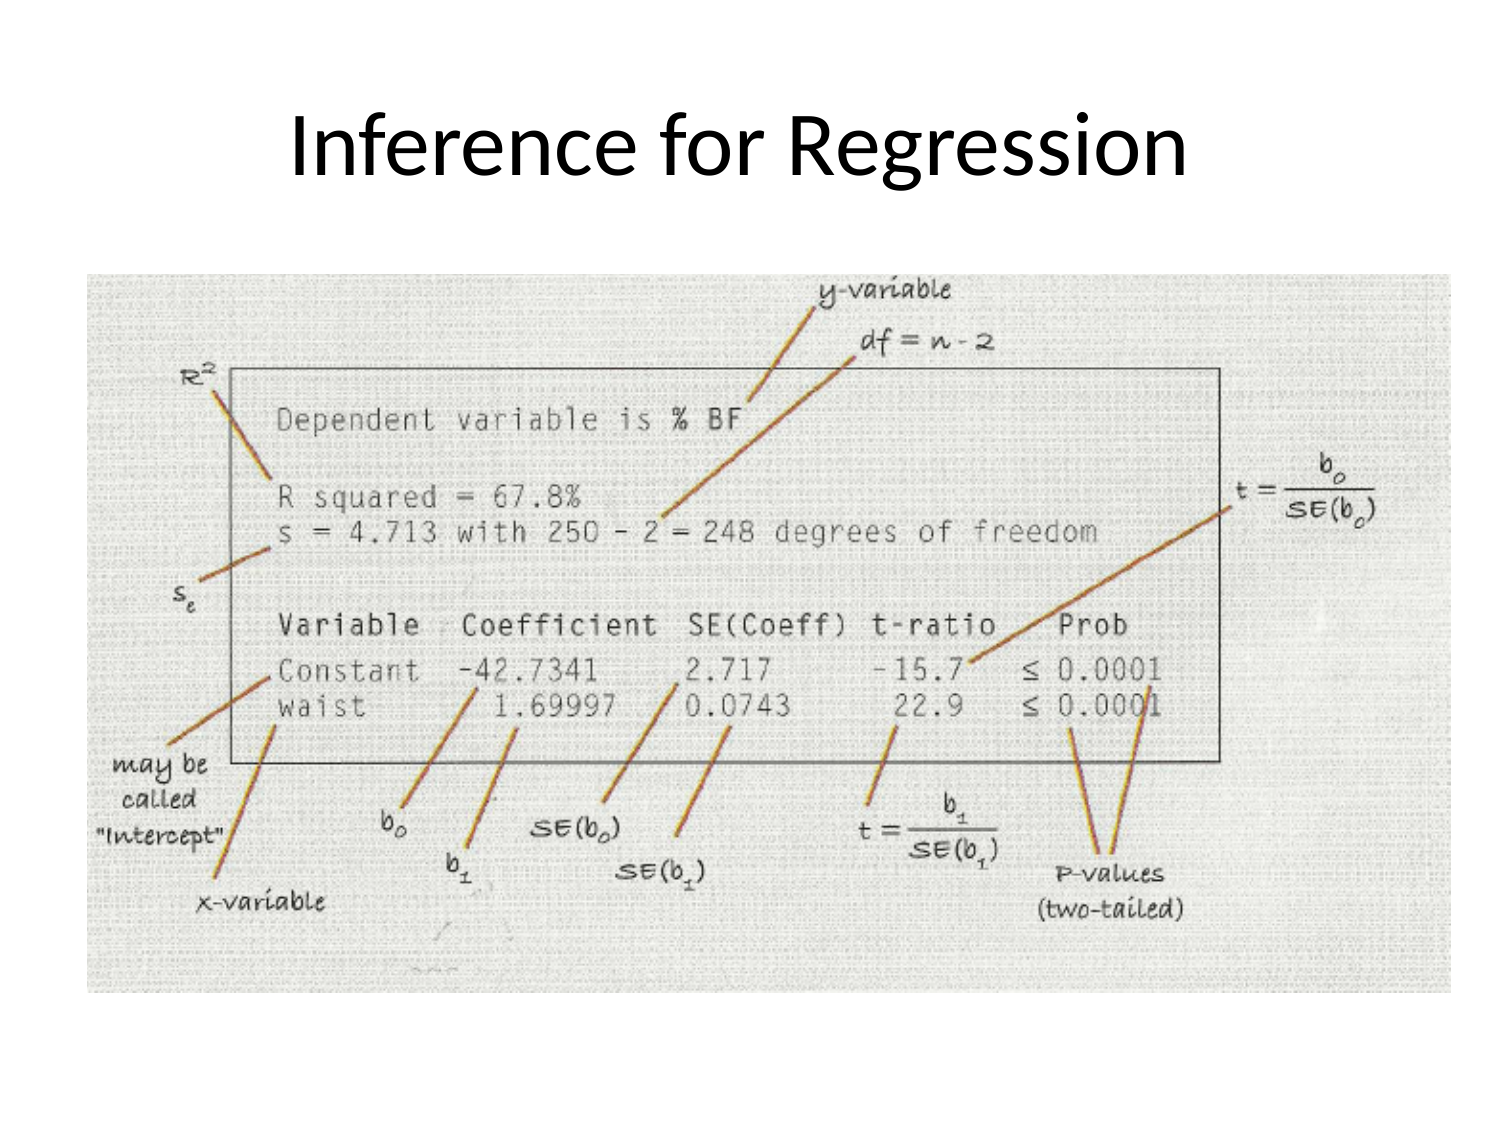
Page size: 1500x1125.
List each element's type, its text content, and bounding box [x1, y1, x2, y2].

title Inference for Regression [75, 45, 1425, 233]
picture [87, 274, 1451, 994]
